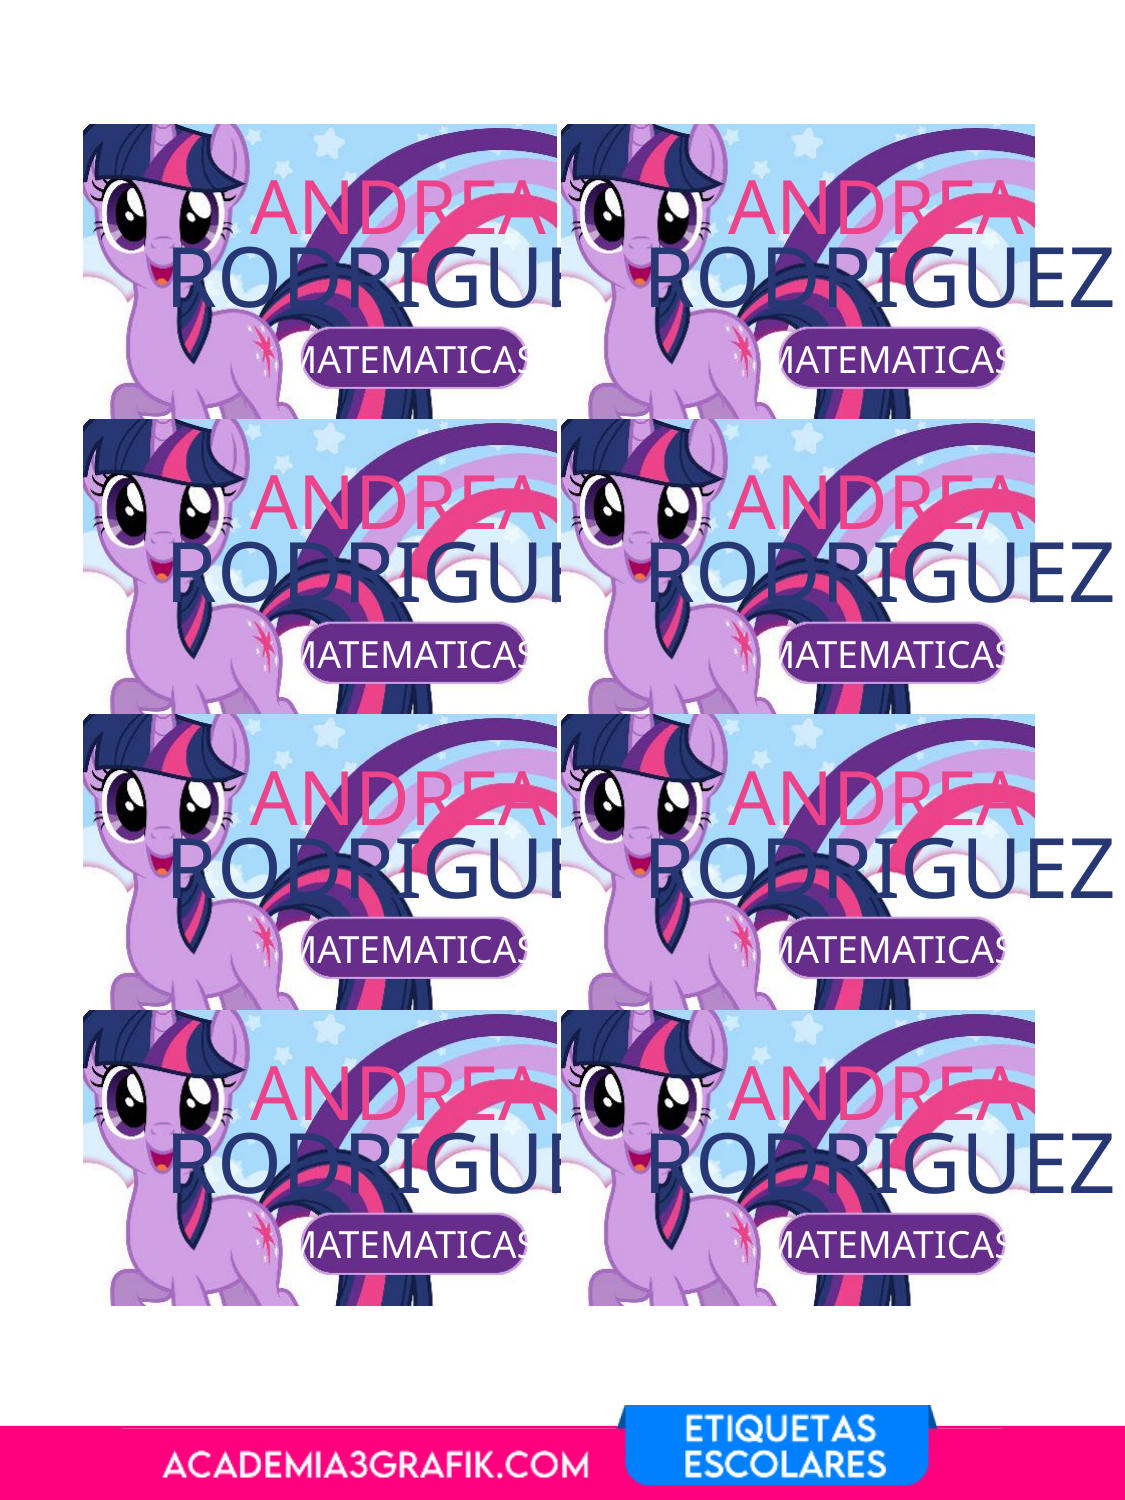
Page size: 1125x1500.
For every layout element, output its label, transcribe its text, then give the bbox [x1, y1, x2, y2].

picture [561, 124, 1035, 1306]
text_box RODRIGUEZ [557, 1102, 561, 1218]
text_box RODRIGUEZ [1035, 1102, 1125, 1218]
picture [83, 124, 557, 1306]
text_box ANDREA [557, 742, 561, 807]
text_box ANDREA [1035, 152, 1040, 216]
text_box ANDREA [557, 447, 561, 512]
text_box RODRIGUEZ [557, 216, 561, 332]
text_box ANDREA [1035, 742, 1040, 807]
text_box ANDREA [1035, 447, 1040, 512]
picture [122, 1405, 1003, 1500]
text_box ANDREA [557, 1038, 561, 1102]
text_box RODRIGUEZ [1035, 216, 1125, 332]
text_box RODRIGUEZ [557, 512, 561, 627]
text_box ANDREA [1035, 1038, 1040, 1102]
text_box RODRIGUEZ [1035, 512, 1125, 627]
text_box RODRIGUEZ [557, 807, 561, 923]
text_box RODRIGUEZ [1035, 807, 1125, 923]
text_box ANDREA [557, 152, 561, 216]
